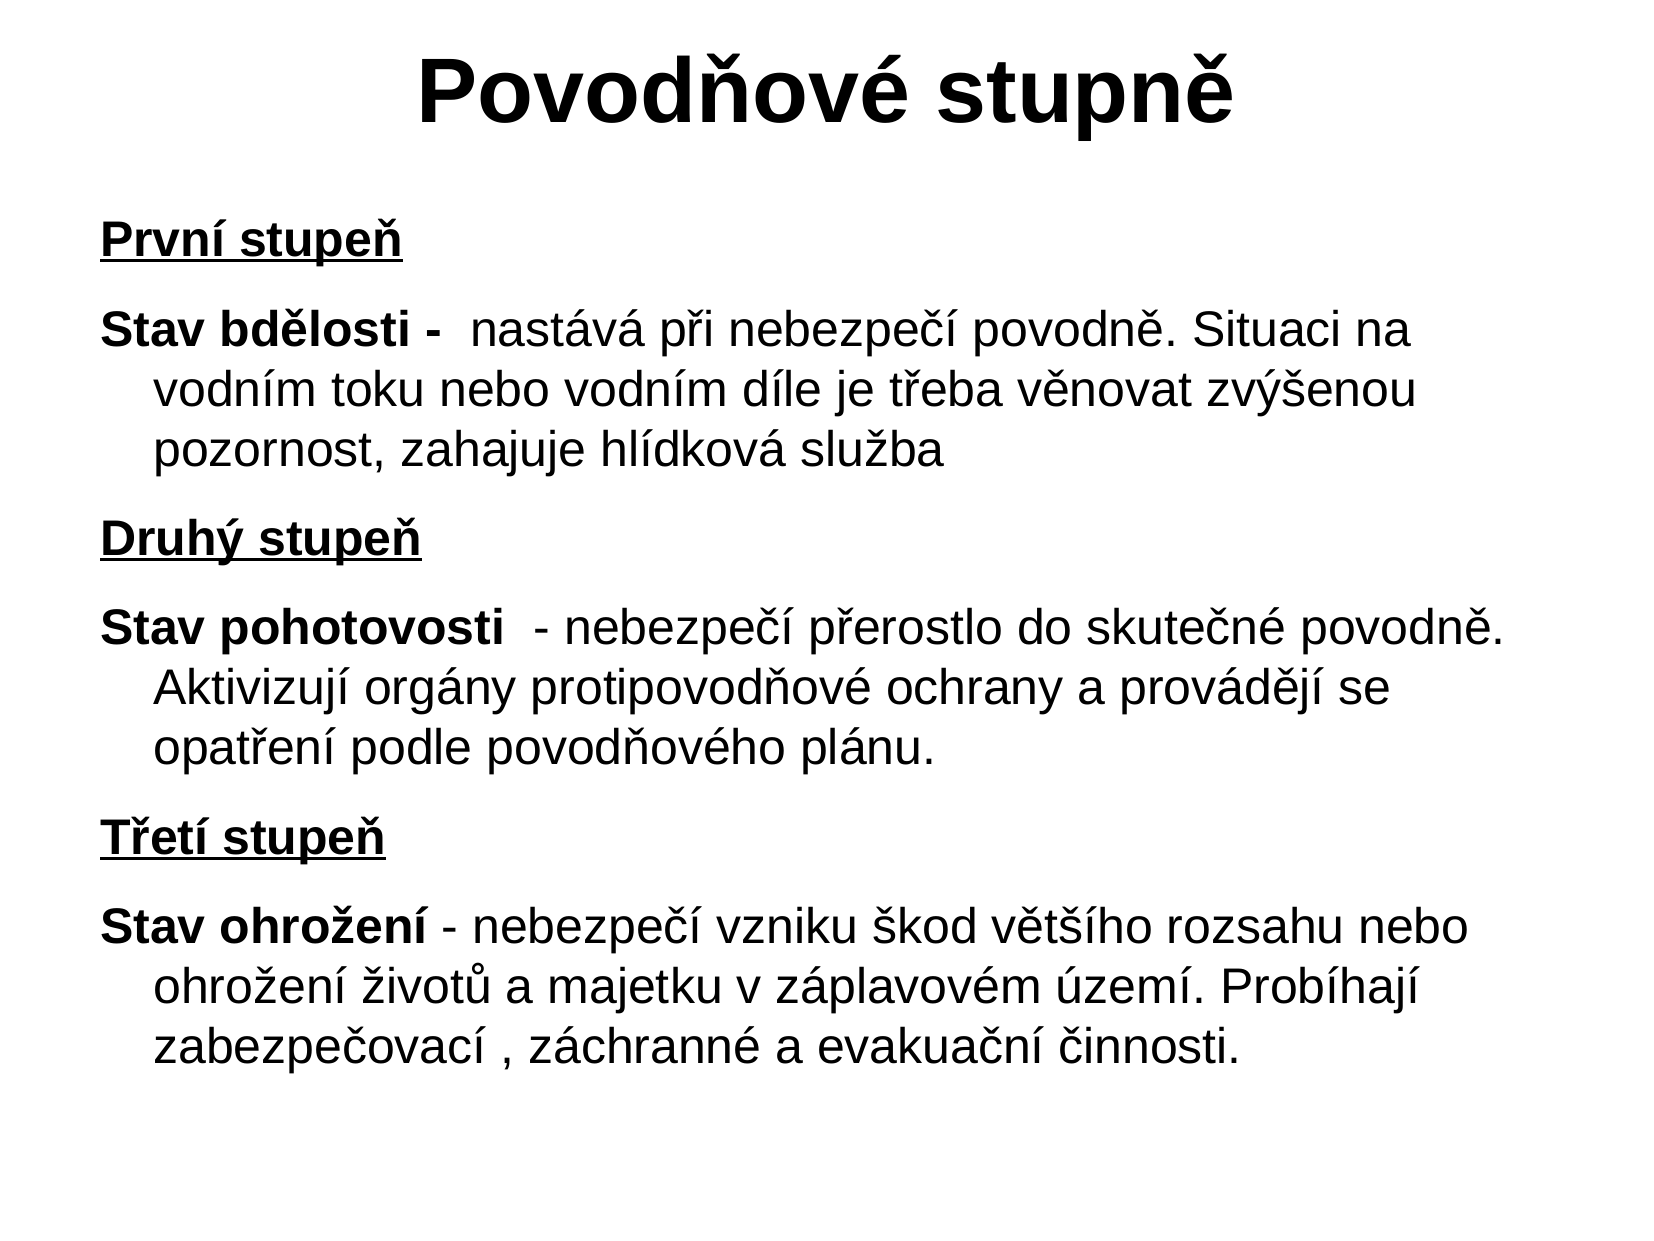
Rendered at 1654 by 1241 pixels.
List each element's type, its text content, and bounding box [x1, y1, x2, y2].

list První stupeň Stav bdělosti - nastává při nebezpečí povodně. Situaci na vodním toku nebo vodním díle je třeba věnovat zvýšenou pozornost, zahajuje hlídková služba Druhý stupeň Stav pohotovosti - nebezpečí přerostlo do skutečné povodně. Aktivizují orgány protipovodňové ochrany a provádějí se opatření podle povodňového plánu. Třetí stupeň Stav ohrožení - nebezpečí vzniku škod většího rozsahu nebo ohrožení životů a majetku v záplavovém území. Probíhají zabezpečovací , záchranné a evakuační činnosti. [82, 206, 1572, 1157]
title Povodňové stupně [82, 0, 1572, 172]
